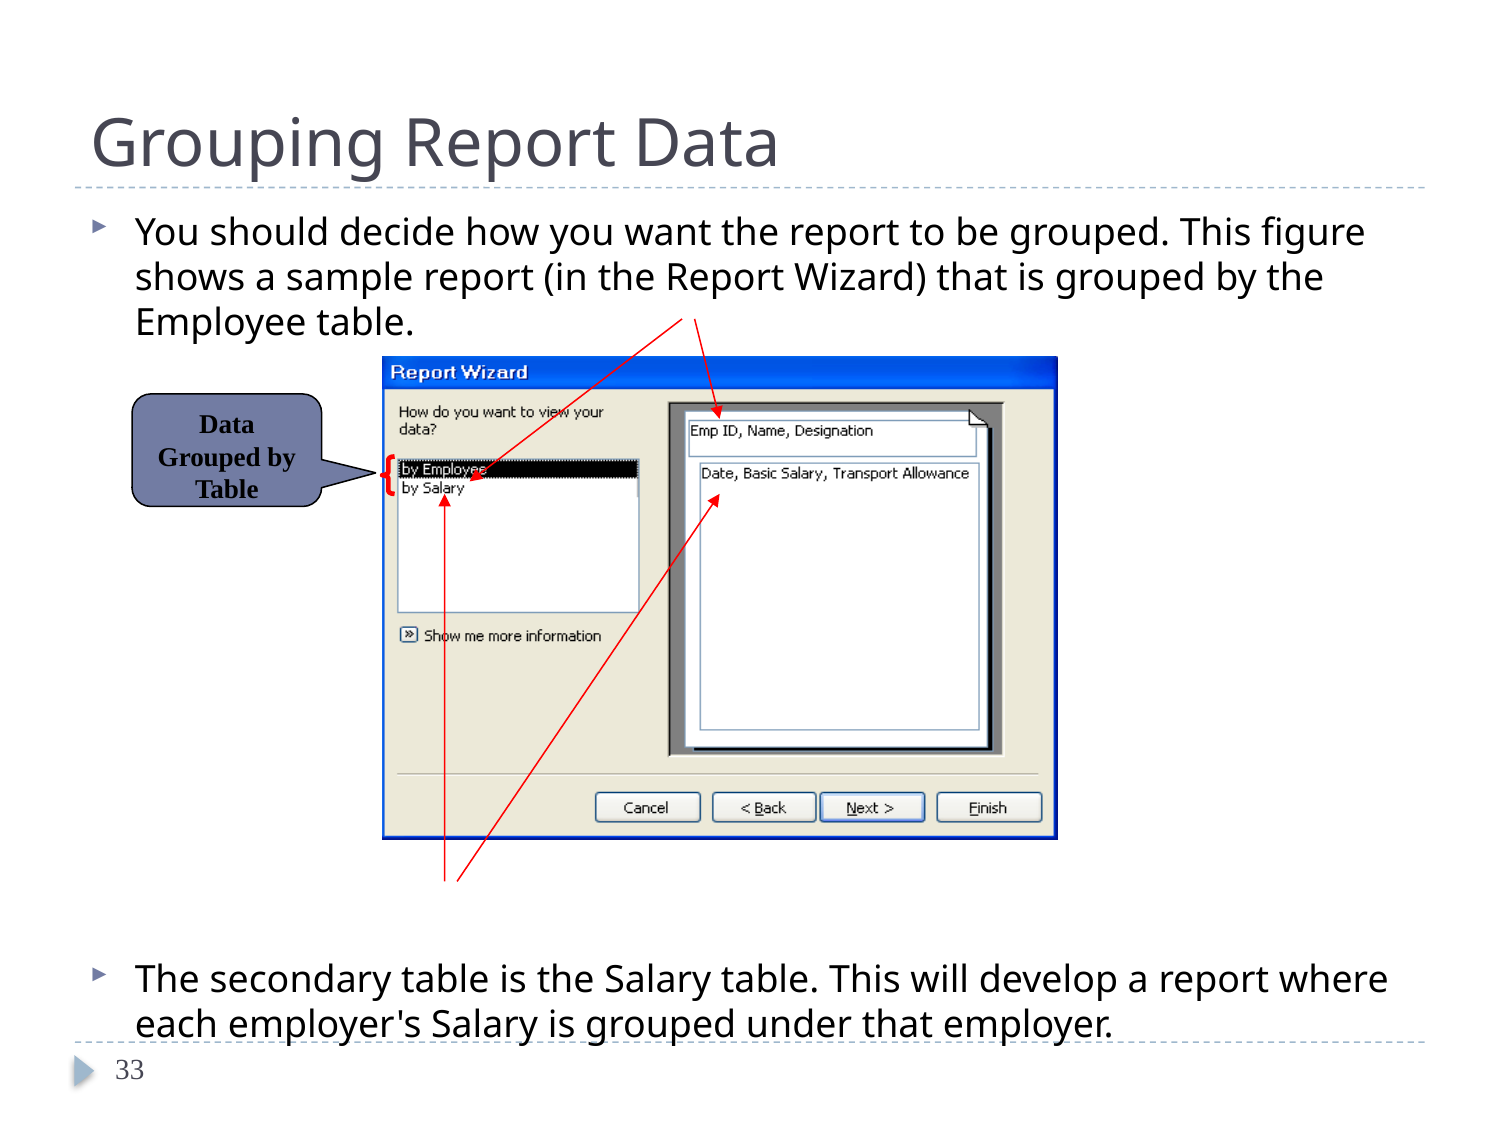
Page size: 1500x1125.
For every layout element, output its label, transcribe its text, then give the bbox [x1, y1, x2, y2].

list You should decide how you want the report to be grouped. This figure shows a sample report (in the Report Wizard) that is grouped by the Employee table. The secondary table is the Salary table. This will develop a report where each employer's Salary is grouped under that employer. [74, 199, 1426, 1011]
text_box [131, 318, 1058, 882]
title Grouping Report Data [74, 24, 1426, 188]
slide_number 33 [100, 1042, 426, 1103]
